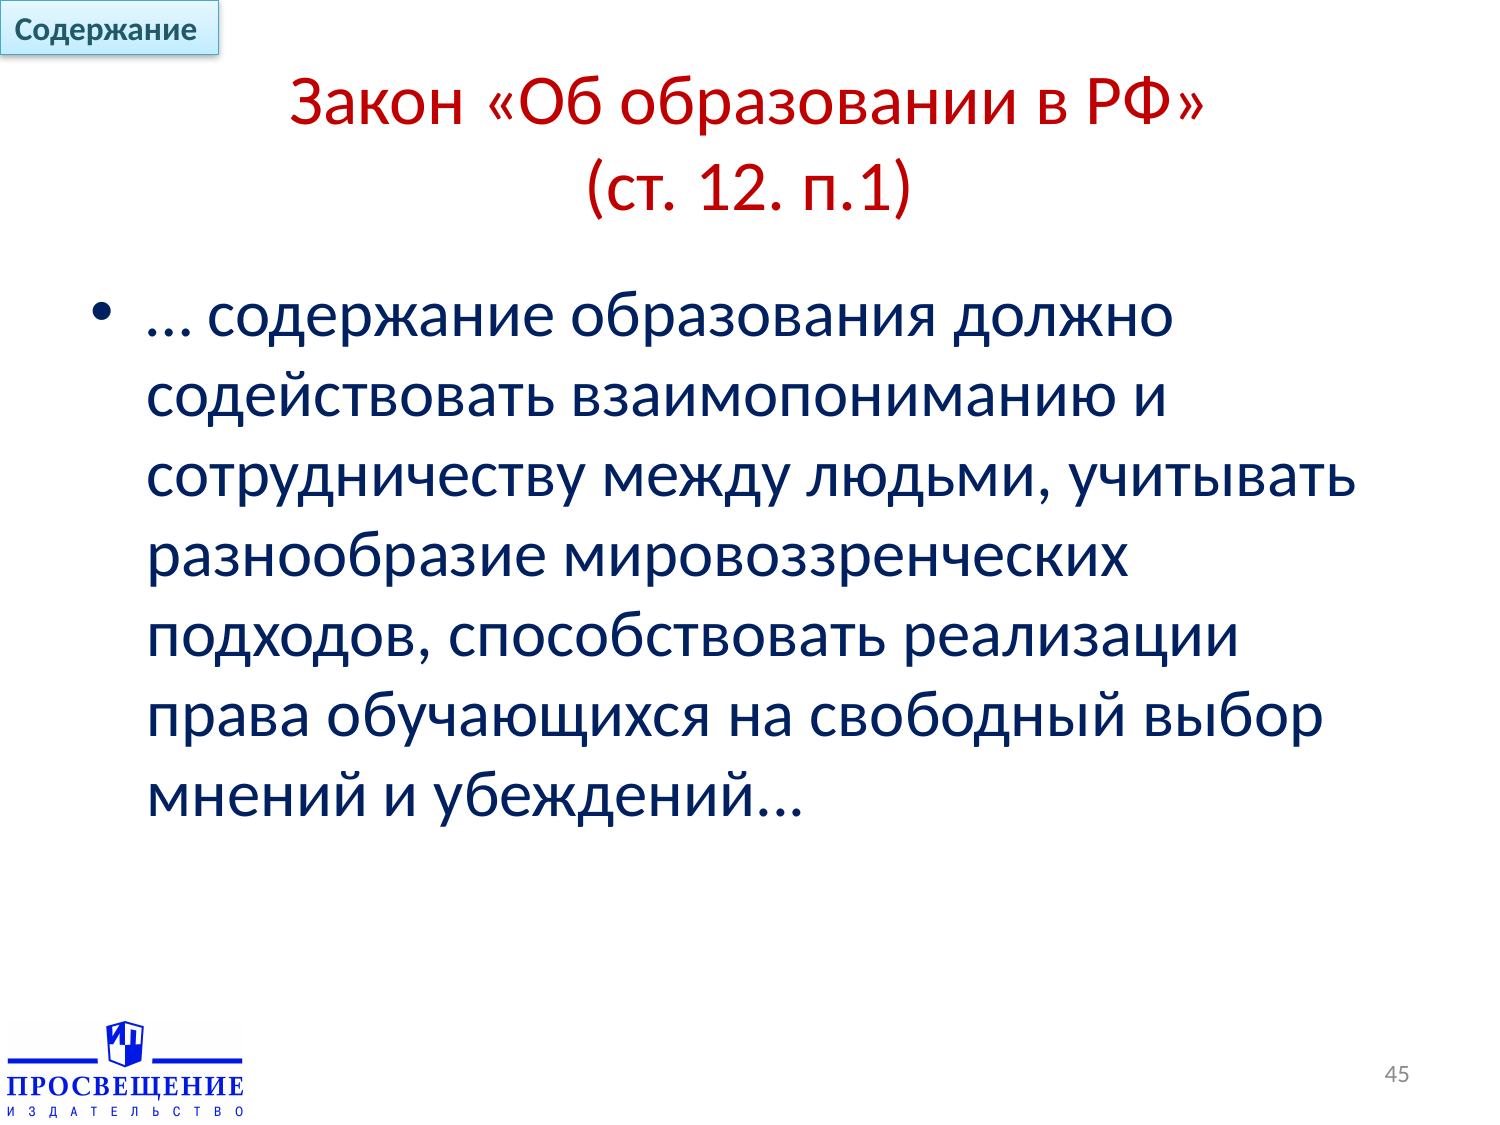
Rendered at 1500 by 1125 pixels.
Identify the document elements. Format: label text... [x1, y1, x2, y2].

title Закон «Об образовании в РФ» (ст. 12. п.1) [74, 44, 1426, 233]
list … содержание образования должно содействовать взаимопониманию и сотрудничеству между людьми, учитывать разнообразие мировоззренческих подходов, способствовать реализации права обучающихся на свободный выбор мнений и убеждений... [74, 262, 1426, 1006]
picture [7, 1021, 243, 1118]
slide_number 45 [1074, 1042, 1425, 1103]
text_box Содержание [0, 0, 219, 55]
